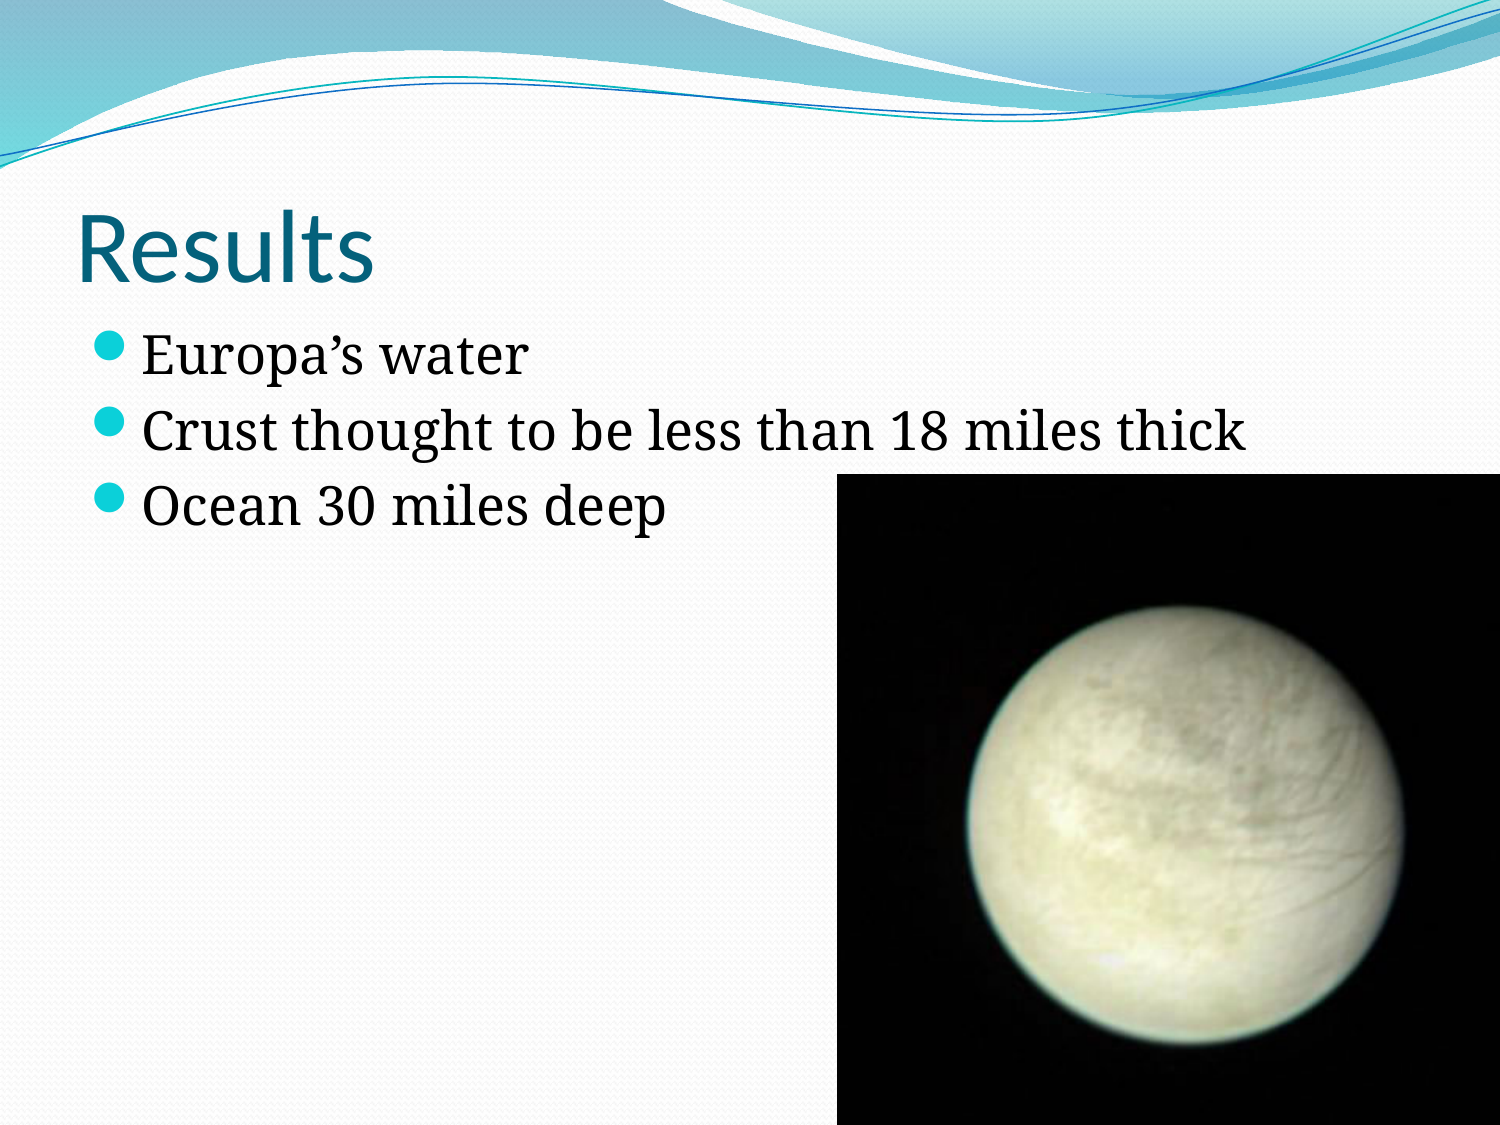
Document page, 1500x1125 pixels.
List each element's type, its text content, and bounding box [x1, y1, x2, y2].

title Results [74, 115, 1426, 304]
list Europa’s water Crust thought to be less than 18 miles thick Ocean 30 miles deep [74, 312, 1426, 1033]
picture [837, 474, 1500, 1125]
